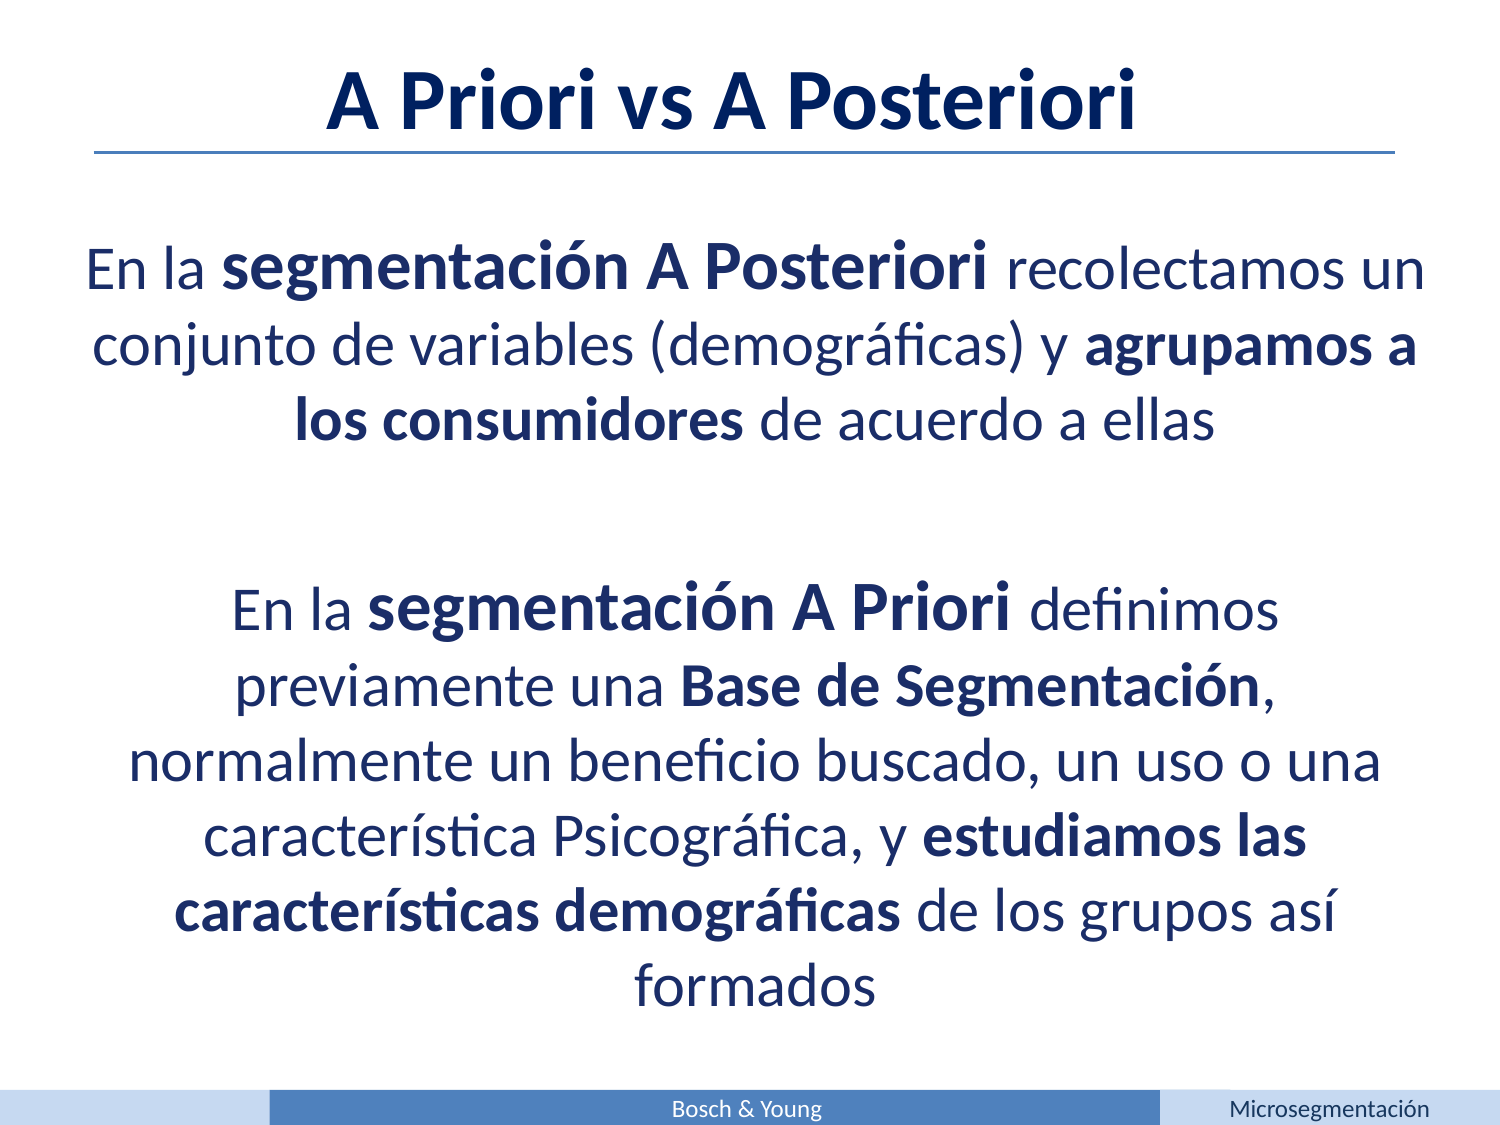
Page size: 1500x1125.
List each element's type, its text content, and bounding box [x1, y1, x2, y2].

text_box Microsegmentación [1158, 1088, 1500, 1125]
text_box Bosch & Young [272, 1088, 1158, 1125]
text_box En la segmentación A Posteriori recolectamos un conjunto de variables (demográficas) y agrupamos a los consumidores de acuerdo a ellas En la segmentación A Priori definimos previamente una Base de Segmentación, normalmente un beneficio buscado, un uso o una característica Psicográfica, y estudiamos las características demográficas de los grupos así formados [70, 210, 1442, 1027]
text_box [0, 1088, 272, 1125]
text_box A Priori vs A Posteriori [46, 35, 1418, 155]
